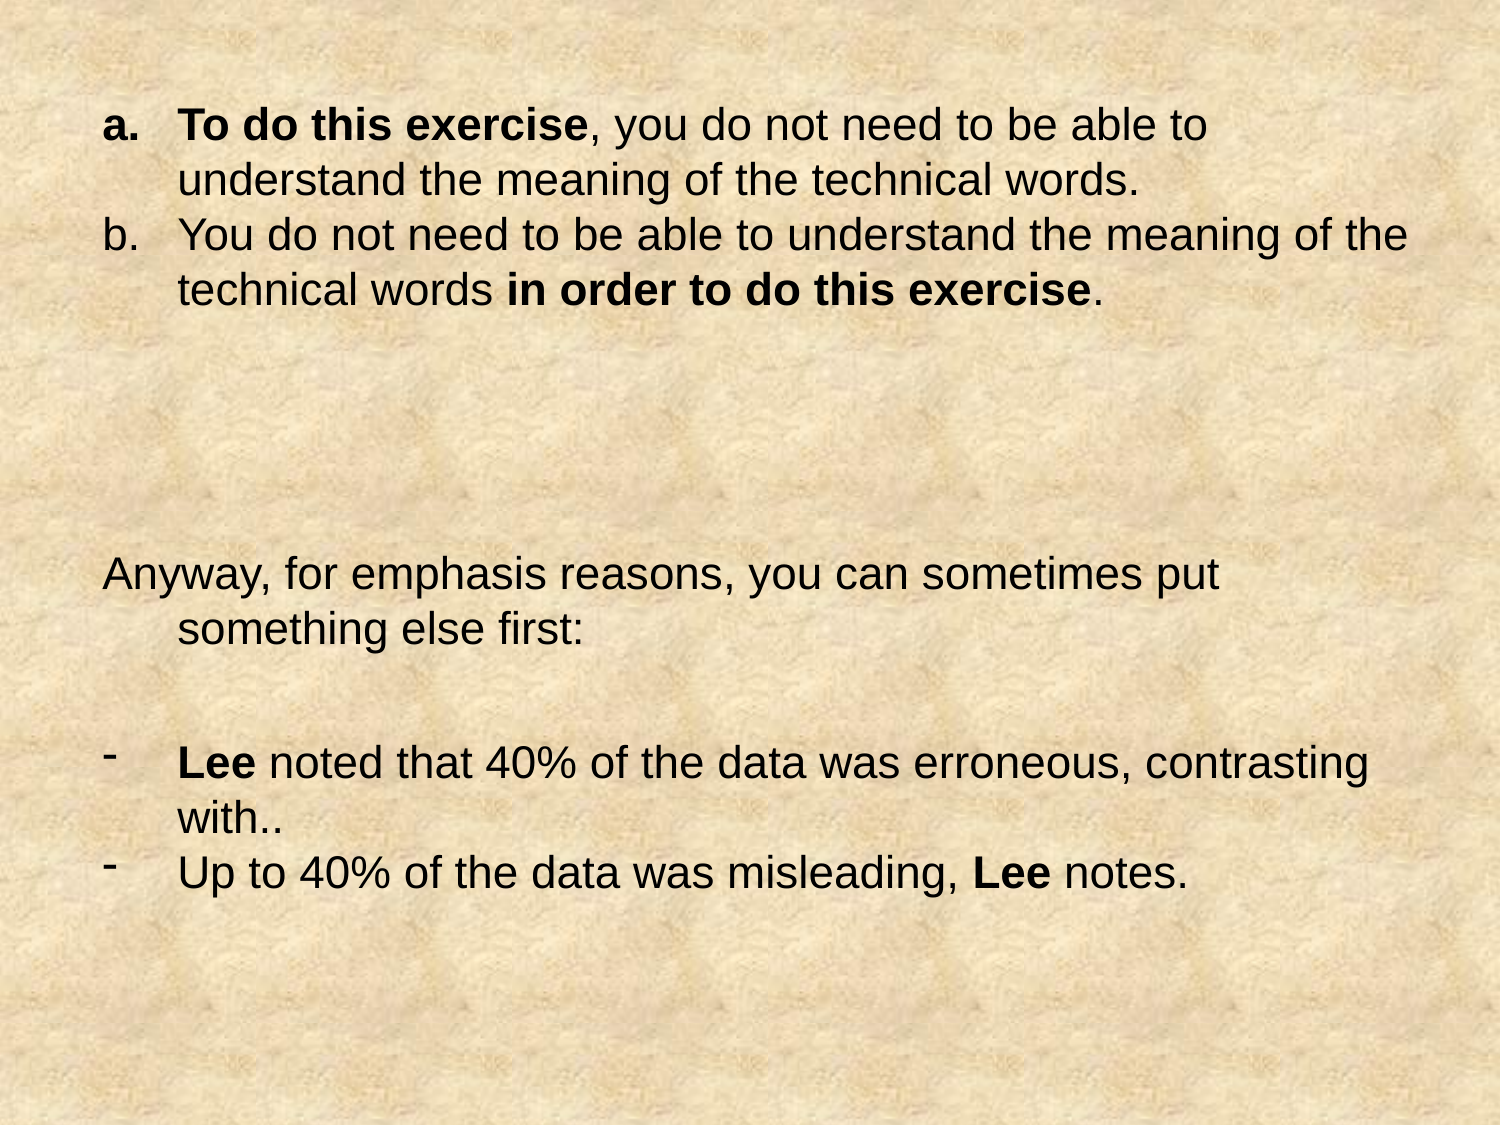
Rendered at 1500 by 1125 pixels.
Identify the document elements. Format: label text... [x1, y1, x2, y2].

text_box To do this exercise, you do not need to be able to understand the meaning of the technical words. You do not need to be able to understand the meaning of the technical words in order to do this exercise. [87, 87, 1438, 323]
picture [0, 0, 1500, 1125]
text_box Lee noted that 40% of the data was erroneous, contrasting with.. Up to 40% of the data was misleading, Lee notes. [87, 725, 1438, 905]
text_box Anyway, for emphasis reasons, you can sometimes put something else first: [87, 536, 1438, 661]
